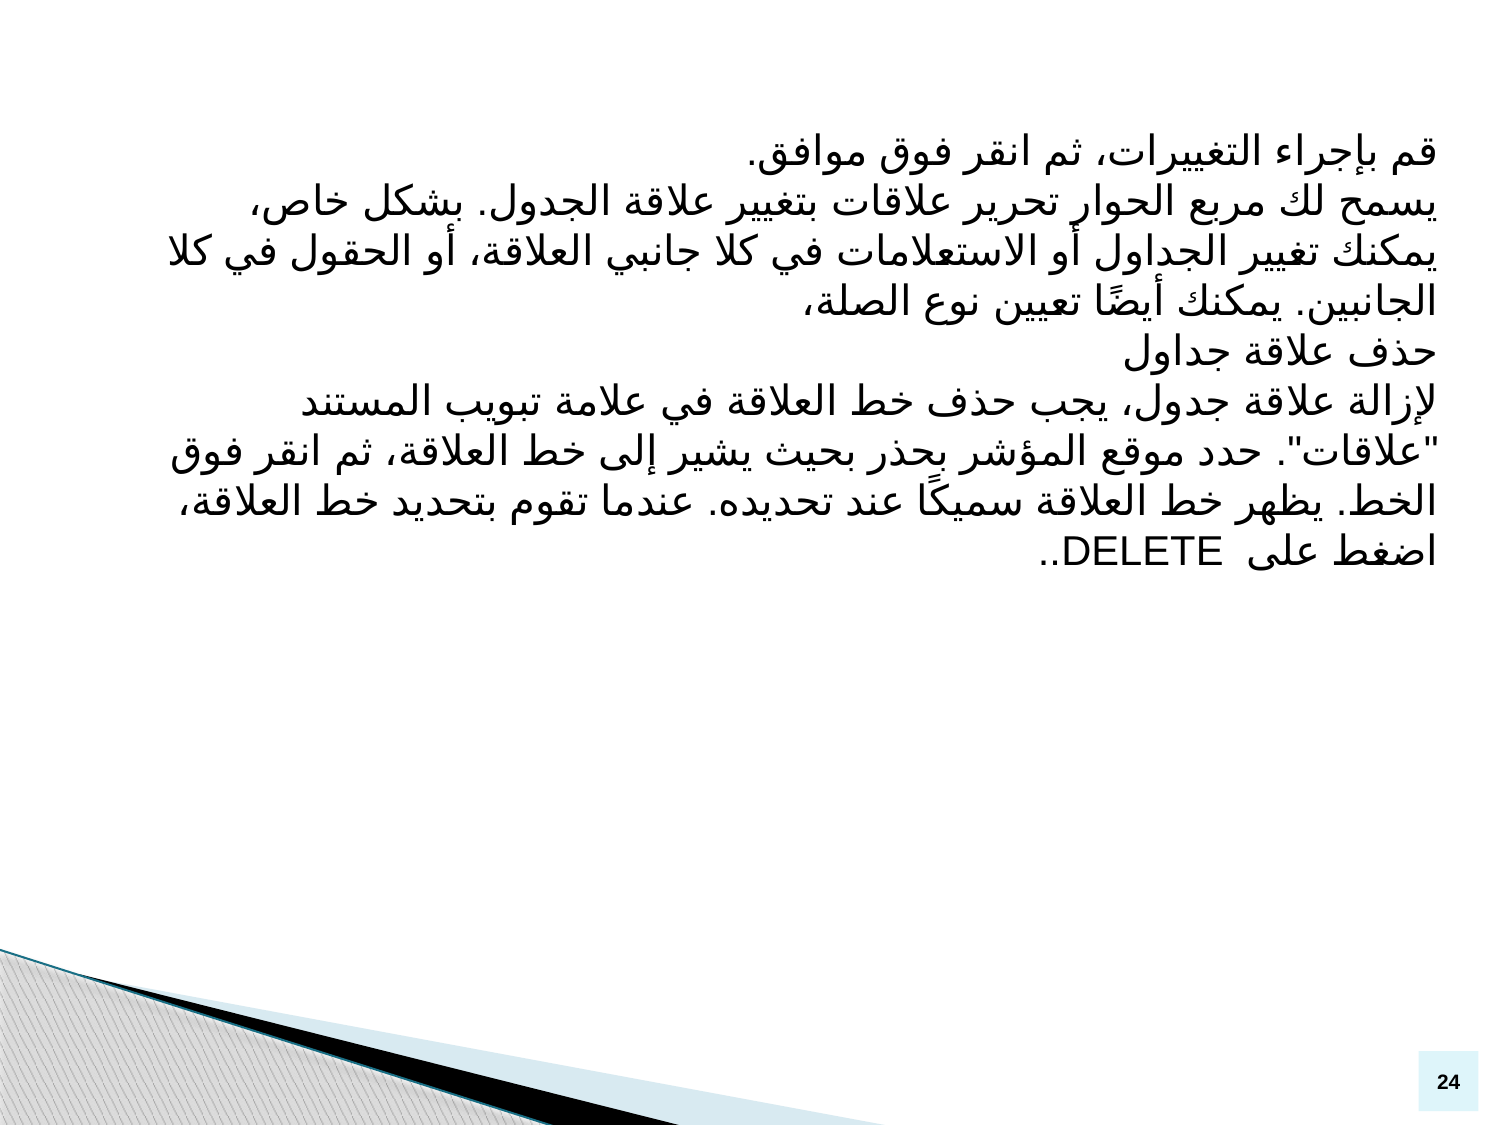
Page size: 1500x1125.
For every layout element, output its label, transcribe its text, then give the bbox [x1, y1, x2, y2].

text_box قم بإجراء التغييرات، ثم انقر فوق موافق. يسمح لك مربع الحوار تحرير علاقات بتغيير علاقة الجدول. بشكل خاص، يمكنك تغيير الجداول أو الاستعلامات في كلا جانبي العلاقة، أو الحقول في كلا الجانبين. يمكنك أيضًا تعيين نوع الصلة، حذف علاقة جداول لإزالة علاقة جدول، يجب حذف خط العلاقة في علامة تبويب المستند "علاقات". حدد موقع المؤشر بحذر بحيث يشير إلى خط العلاقة، ثم انقر فوق الخط. يظهر خط العلاقة سميكًا عند تحديده. عندما تقوم بتحديد خط العلاقة، اضغط على DELETE.. [128, 116, 1454, 582]
slide_number 24 [1418, 1051, 1479, 1112]
